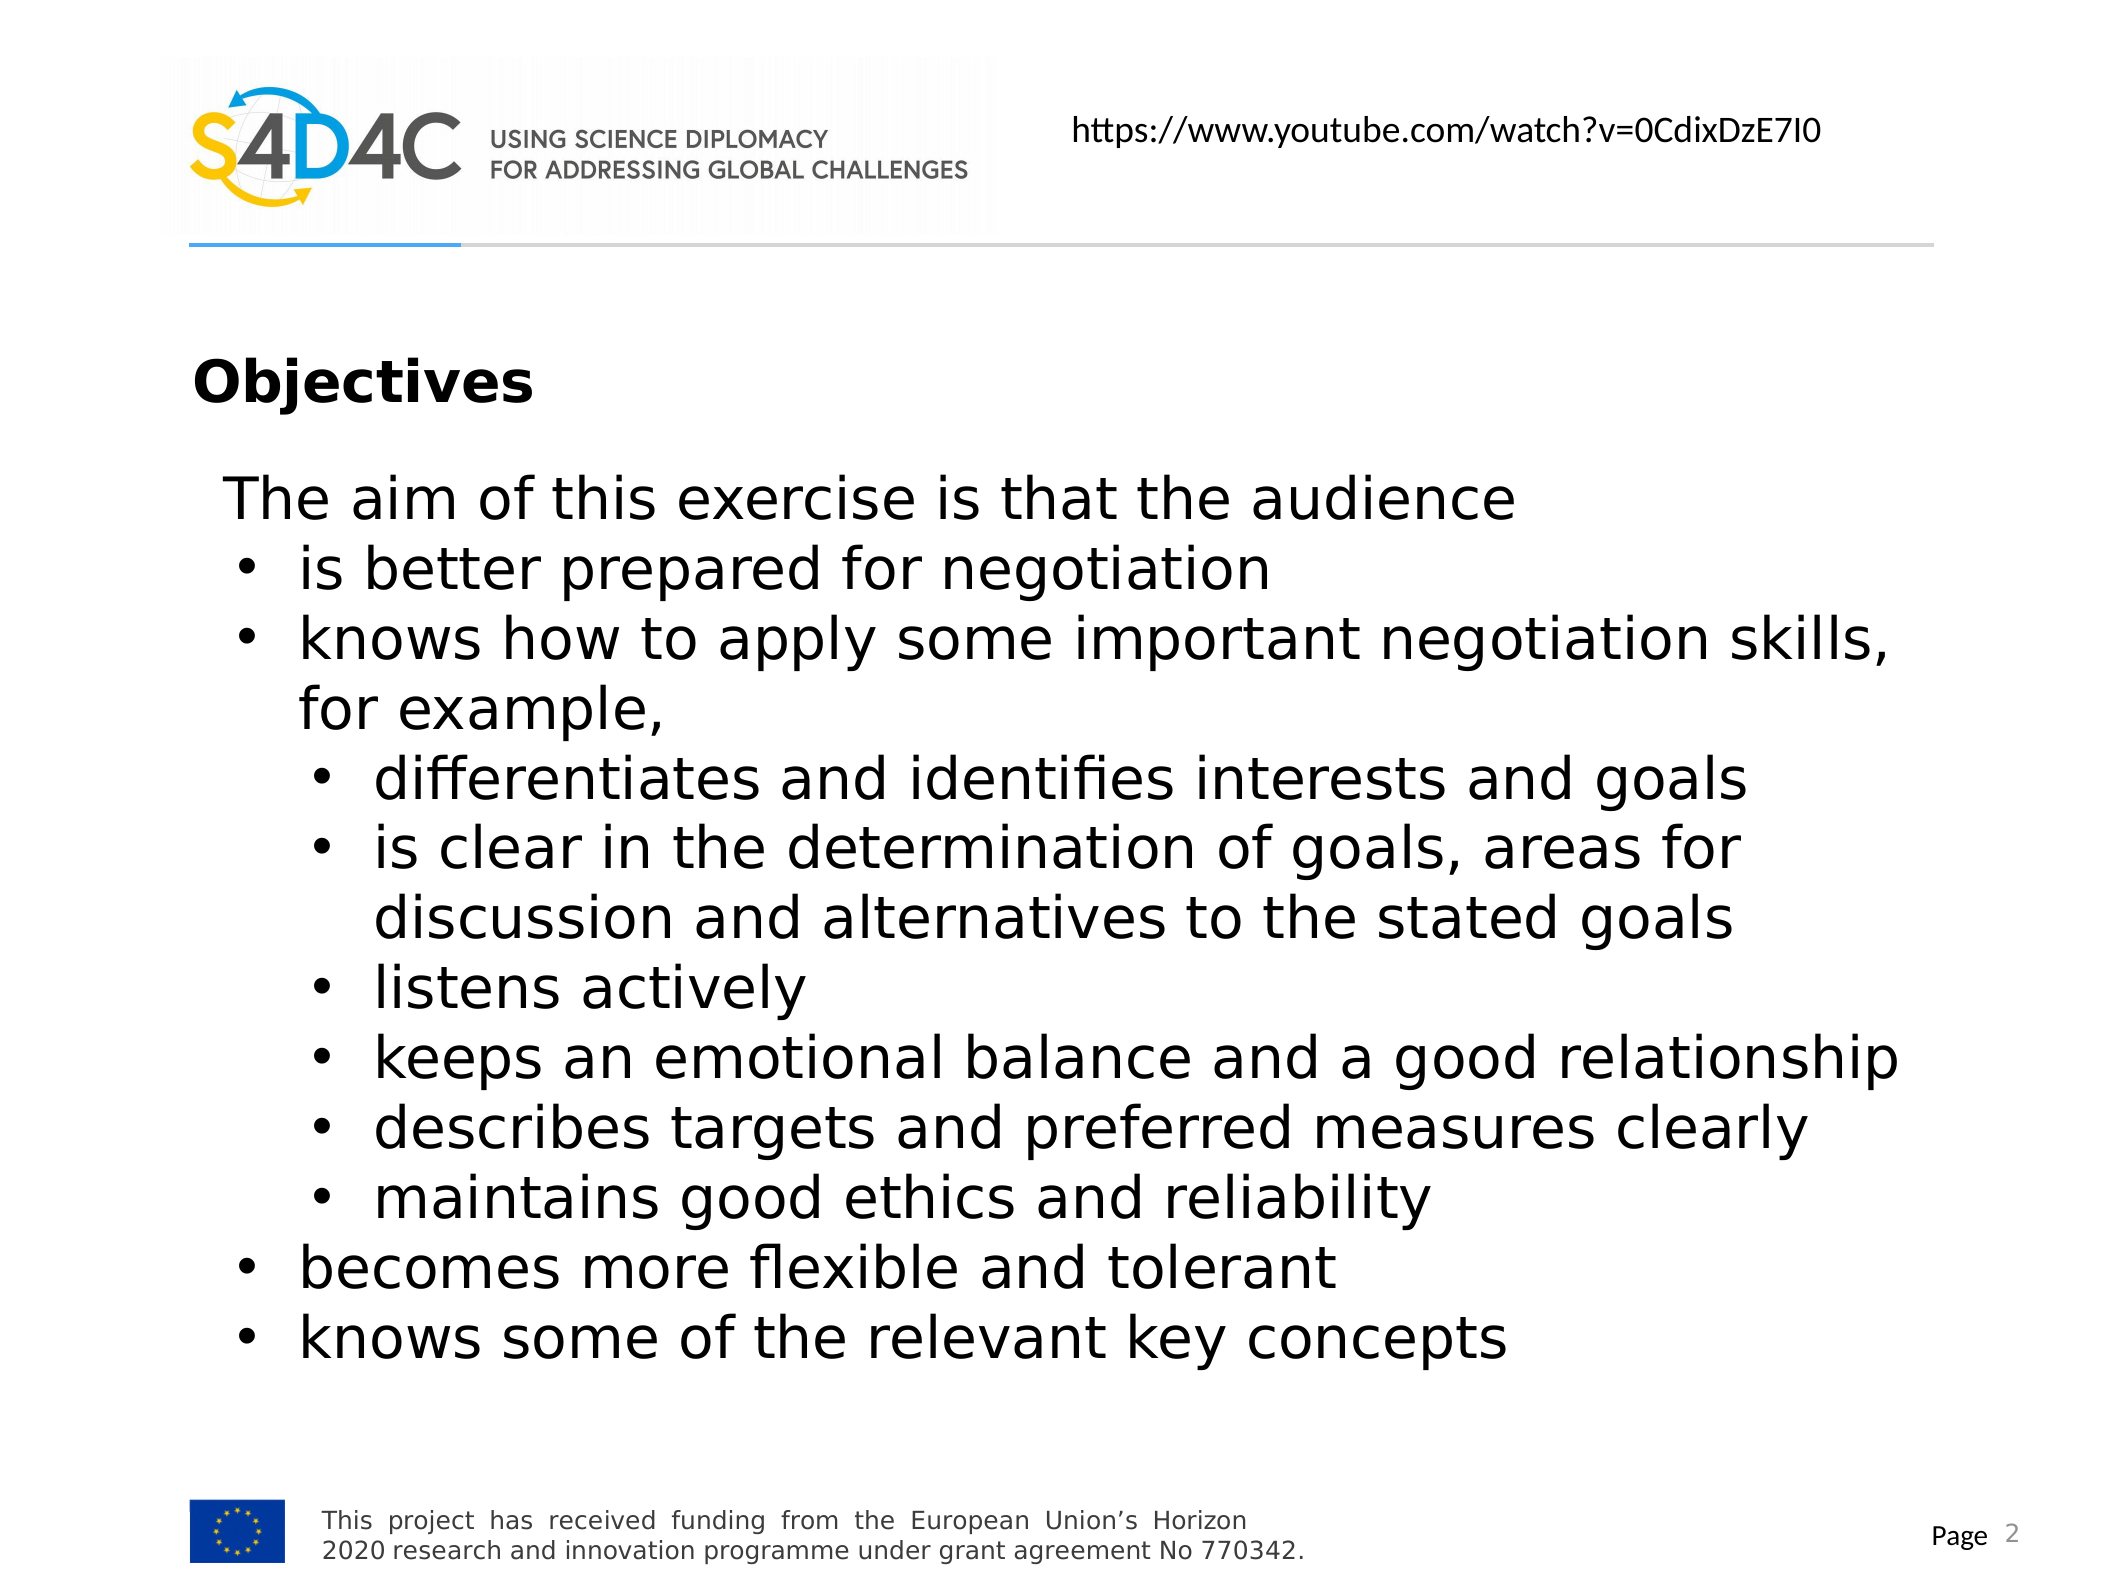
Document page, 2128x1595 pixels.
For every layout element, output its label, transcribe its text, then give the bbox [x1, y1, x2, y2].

footer This project has received funding from the European Union’s Horizon 2020 research and innovation programme under grant agreement No 770342. [319, 1504, 1328, 1564]
picture [189, 1499, 285, 1563]
text_box The aim of this exercise is that the audience is better prepared for negotiation knows how to apply some important negotiation skills, for example, differentiates and identifies interests and goals is clear in the determination of goals, areas for discussion and alternatives to the stated goals listens actively keeps an emotional balance and a good relationship describes targets and preferred measures clearly maintains good ethics and reliability becomes more flexible and tolerant knows some of the relevant key concepts [208, 453, 1927, 1378]
picture [161, 57, 997, 235]
slide_number 2 [1531, 1517, 2021, 1595]
text_box Objectives [189, 344, 1401, 415]
text_box https://www.youtube.com/watch?v=0CdixDzE7I0 [1056, 97, 1877, 158]
